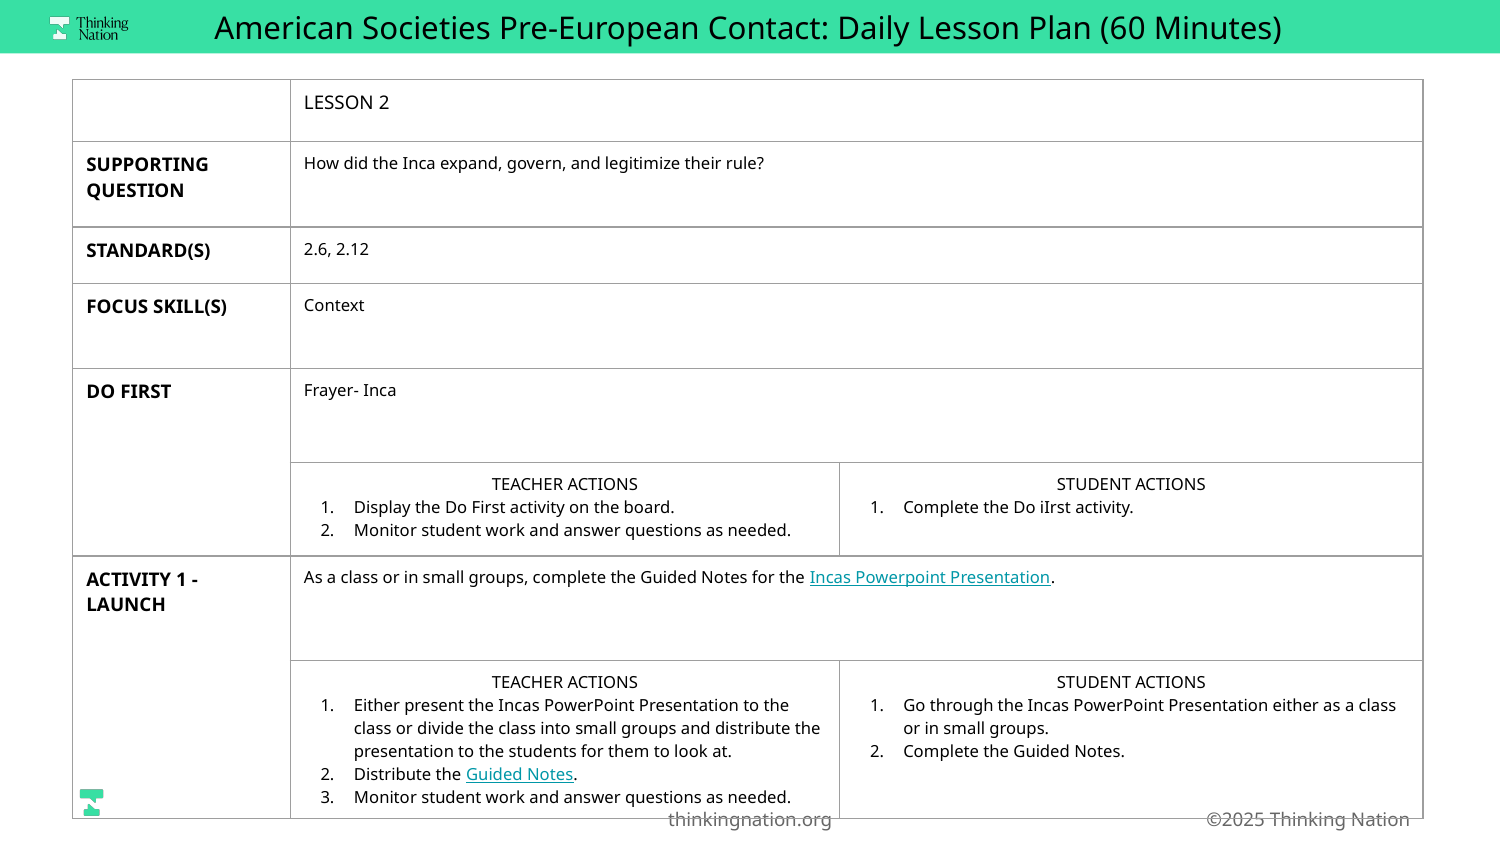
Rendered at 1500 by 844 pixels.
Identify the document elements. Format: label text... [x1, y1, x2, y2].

table_cell Context [291, 284, 1422, 368]
text_box American Societies Pre-European Contact: Daily Lesson Plan (60 Minutes) [0, 0, 1500, 54]
picture [41, 9, 131, 47]
table_cell TEACHER ACTIONS Either present the Incas PowerPoint Presentation to the class or divide the class into small groups and distribute the presentation to the students for them to look at. Distribute the Guided Notes. Monitor student work and answer questions as needed. [291, 661, 839, 818]
table_cell As a class or in small groups, complete the Guided Notes for the Incas Powerpoint Presentation. [291, 557, 1422, 660]
picture [73, 783, 110, 821]
table_cell ACTIVITY 1 - LAUNCH [73, 557, 290, 818]
table_cell SUPPORTING QUESTION [73, 142, 290, 226]
table_cell FOCUS SKILL(S) [73, 284, 290, 368]
table_cell STANDARD(S) [73, 228, 290, 283]
table_cell Frayer- Inca [291, 369, 1422, 462]
table_cell 2.6, 2.12 [291, 228, 1422, 283]
table_header [73, 80, 290, 141]
table_cell How did the Inca expand, govern, and legitimize their rule? [291, 142, 1422, 226]
table_cell STUDENT ACTIONS Go through the Incas PowerPoint Presentation either as a class or in small groups. Complete the Guided Notes. [840, 661, 1422, 818]
table_cell TEACHER ACTIONS Display the Do First activity on the board. Monitor student work and answer questions as needed. [291, 463, 839, 555]
table_header LESSON 2 [291, 80, 1422, 141]
table_cell STUDENT ACTIONS Complete the Do iIrst activity. [840, 463, 1422, 555]
table_cell DO FIRST [73, 369, 290, 555]
